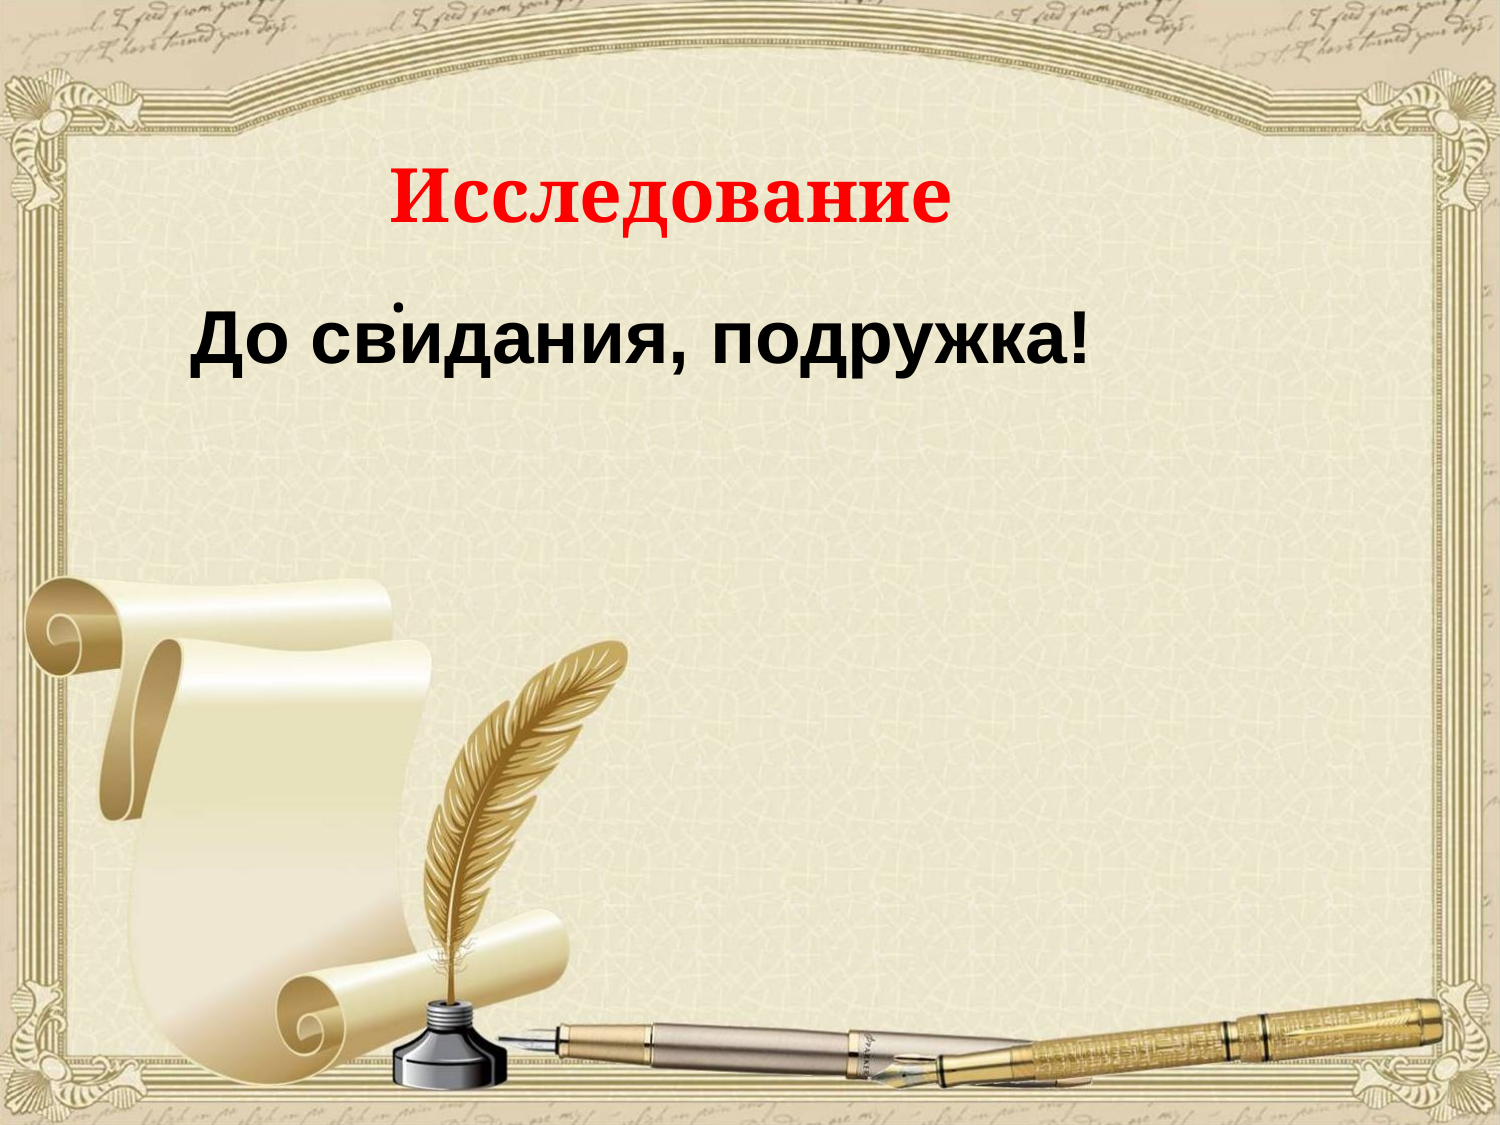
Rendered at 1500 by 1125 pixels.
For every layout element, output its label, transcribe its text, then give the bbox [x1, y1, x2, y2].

picture [0, 0, 1500, 1125]
text_box До свидания, подружка! [175, 281, 1231, 386]
text_box Исследование. [375, 140, 985, 281]
